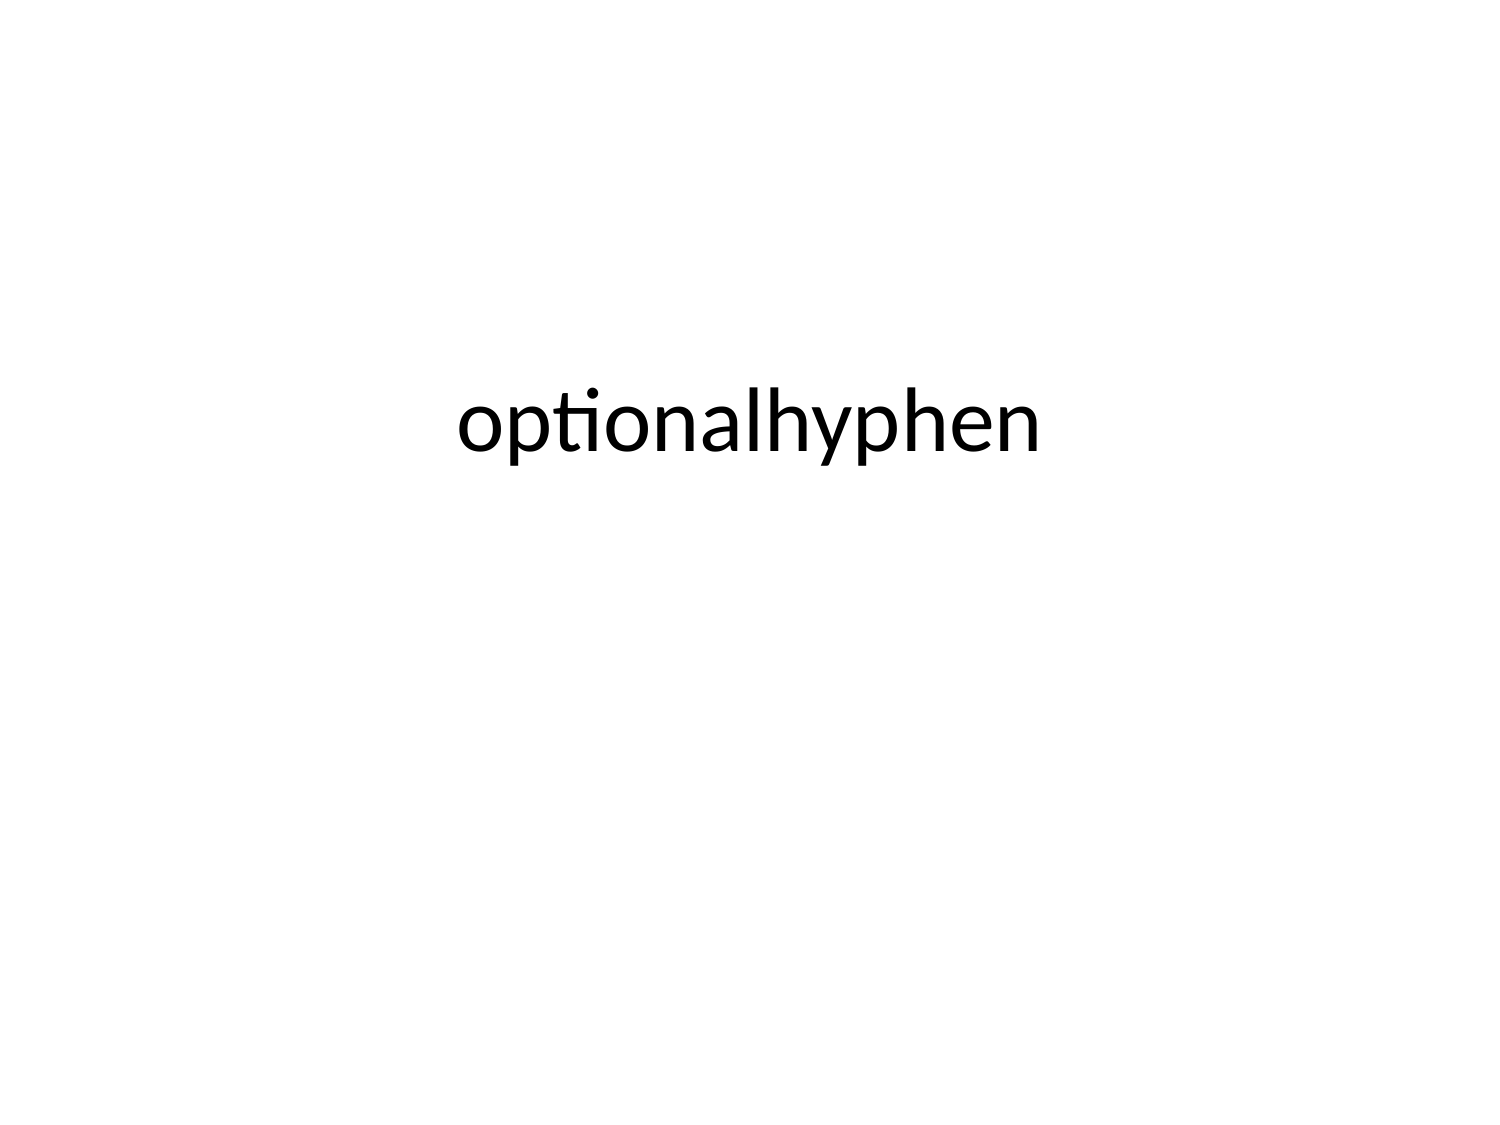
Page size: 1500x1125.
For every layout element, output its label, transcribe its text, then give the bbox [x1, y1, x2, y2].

title optional­hyphen [112, 349, 1388, 591]
